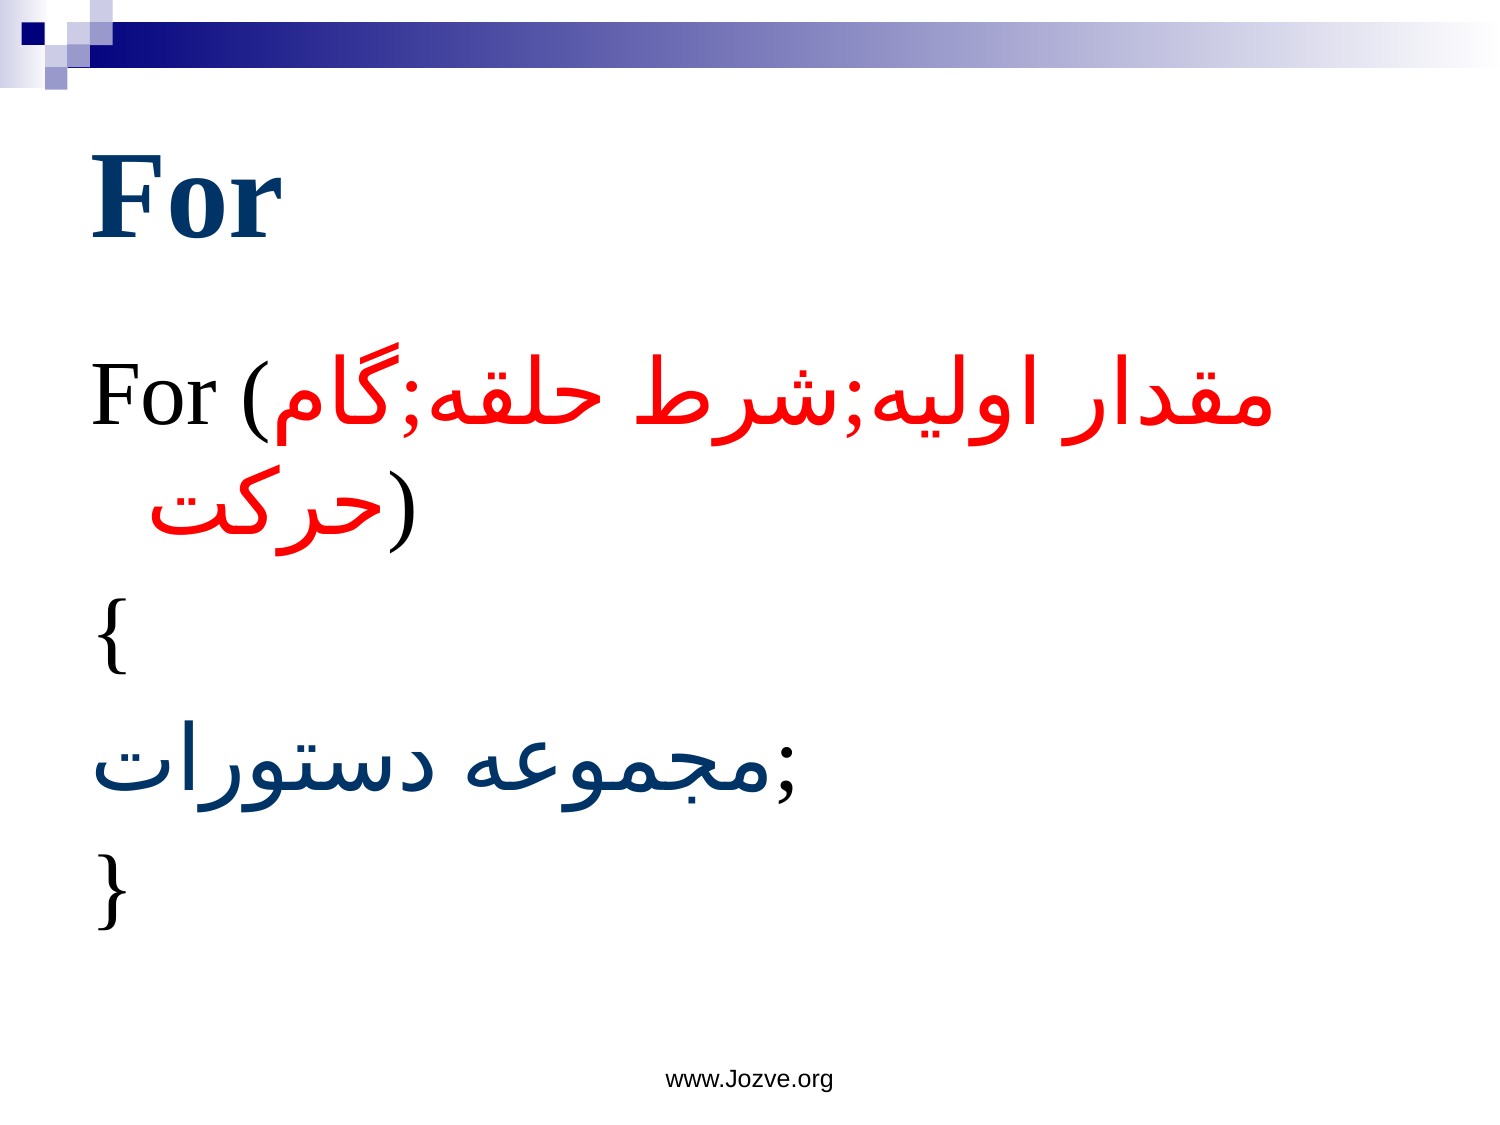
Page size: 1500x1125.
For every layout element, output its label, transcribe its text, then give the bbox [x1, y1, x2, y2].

title For [74, 74, 1426, 301]
list For (مقدار اولیه;شرط حلقه;گام حرکت) { مجموعه دستورات; } [74, 324, 1426, 963]
footer www.Jozve.org [512, 1024, 988, 1101]
